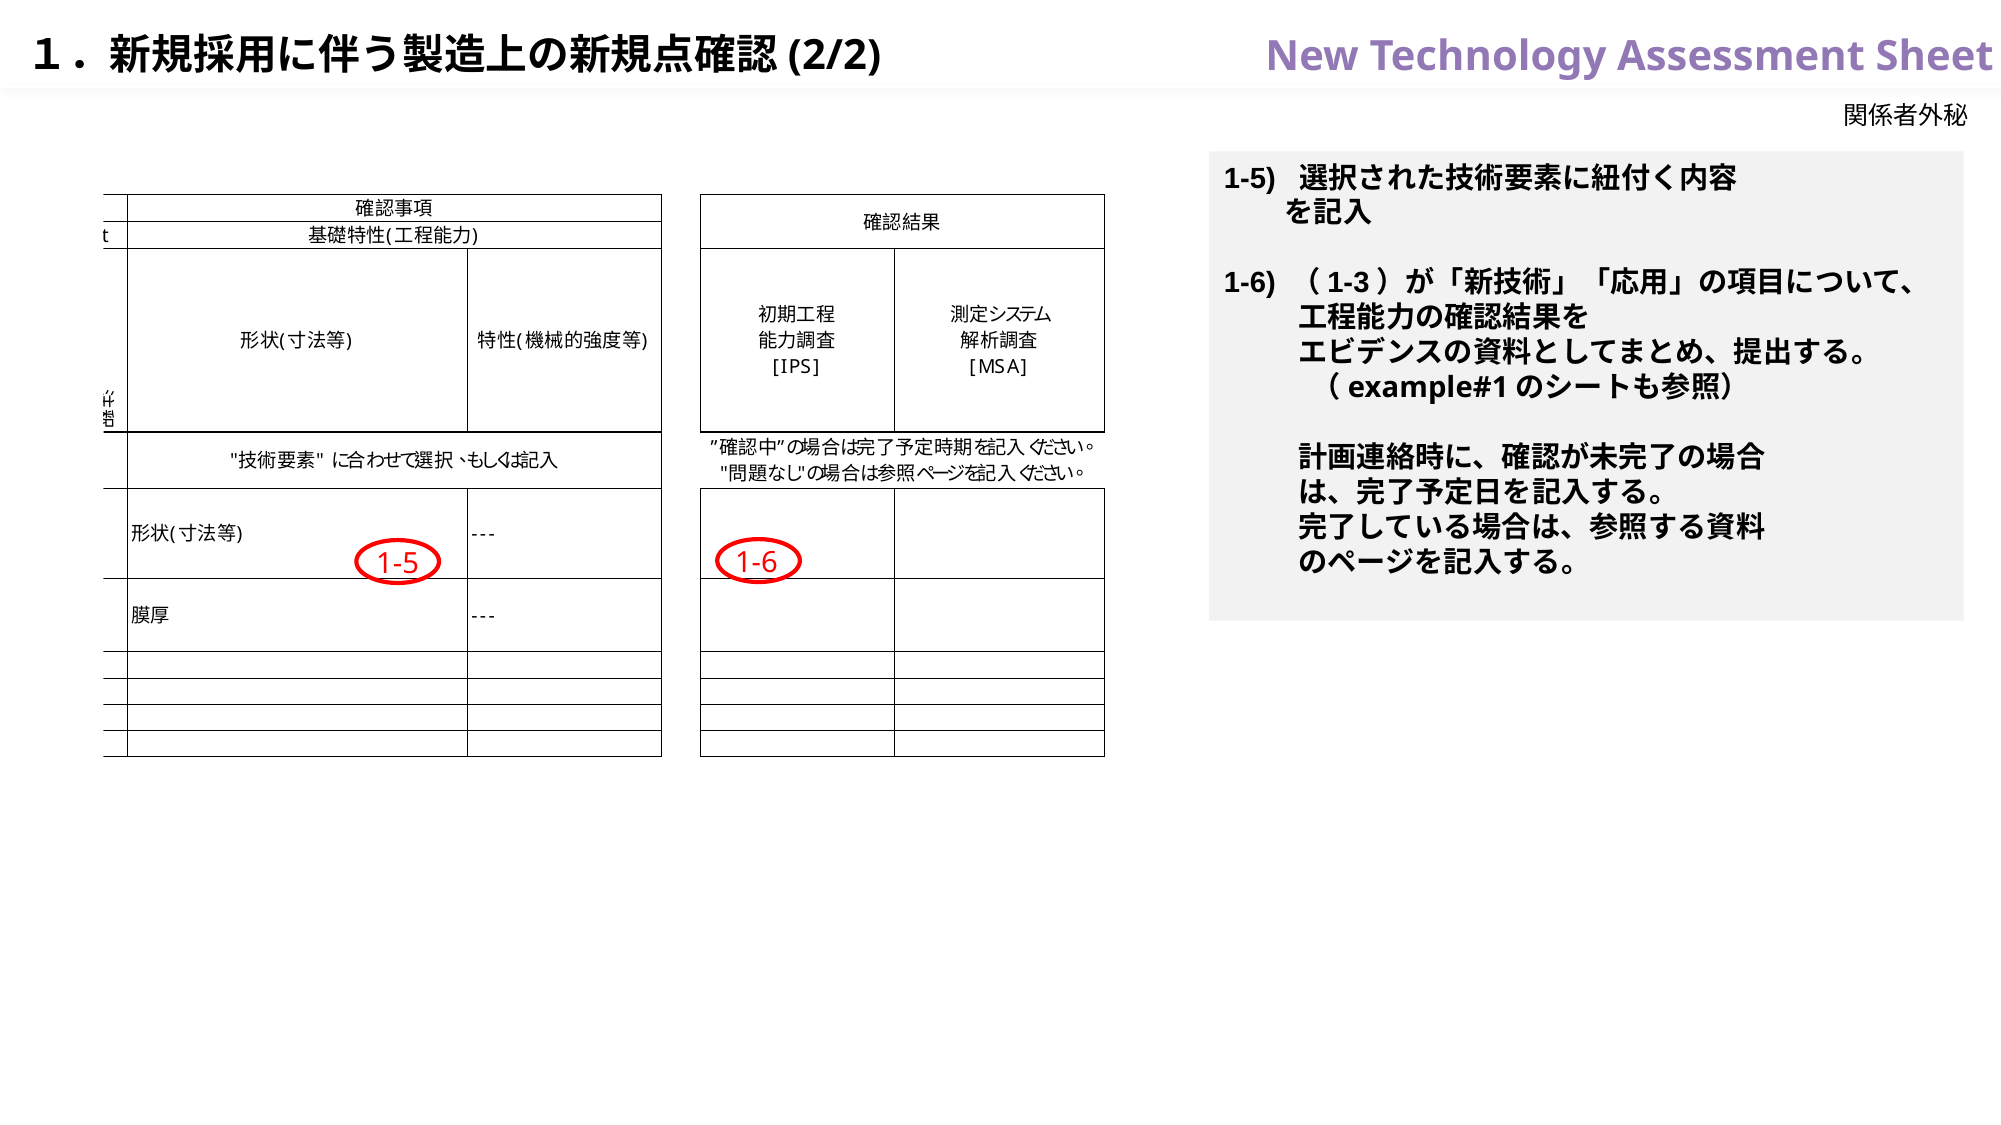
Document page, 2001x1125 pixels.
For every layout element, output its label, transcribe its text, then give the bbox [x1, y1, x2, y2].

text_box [356, 537, 439, 588]
picture [103, 151, 1764, 824]
text_box 1-5) 選択された技術要素に紐付く内容 を記入 1-6) （1-3）が「新技術」「応用」の項目について、 工程能力の確認結果を エビデンスの資料としてまとめ、提出する。 （example#1のシートも参照） 計画連絡時に、確認が未完了の場合 は、完了予定日を記入する。 完了している場合は、参照する資料 のページを記入する。 [1764, 151, 1964, 621]
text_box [688, 536, 825, 587]
text_box １．新規採用に伴う製造上の新規点確認(2/2) [11, 20, 900, 86]
text_box 関係者外秘 [1828, 92, 1984, 137]
